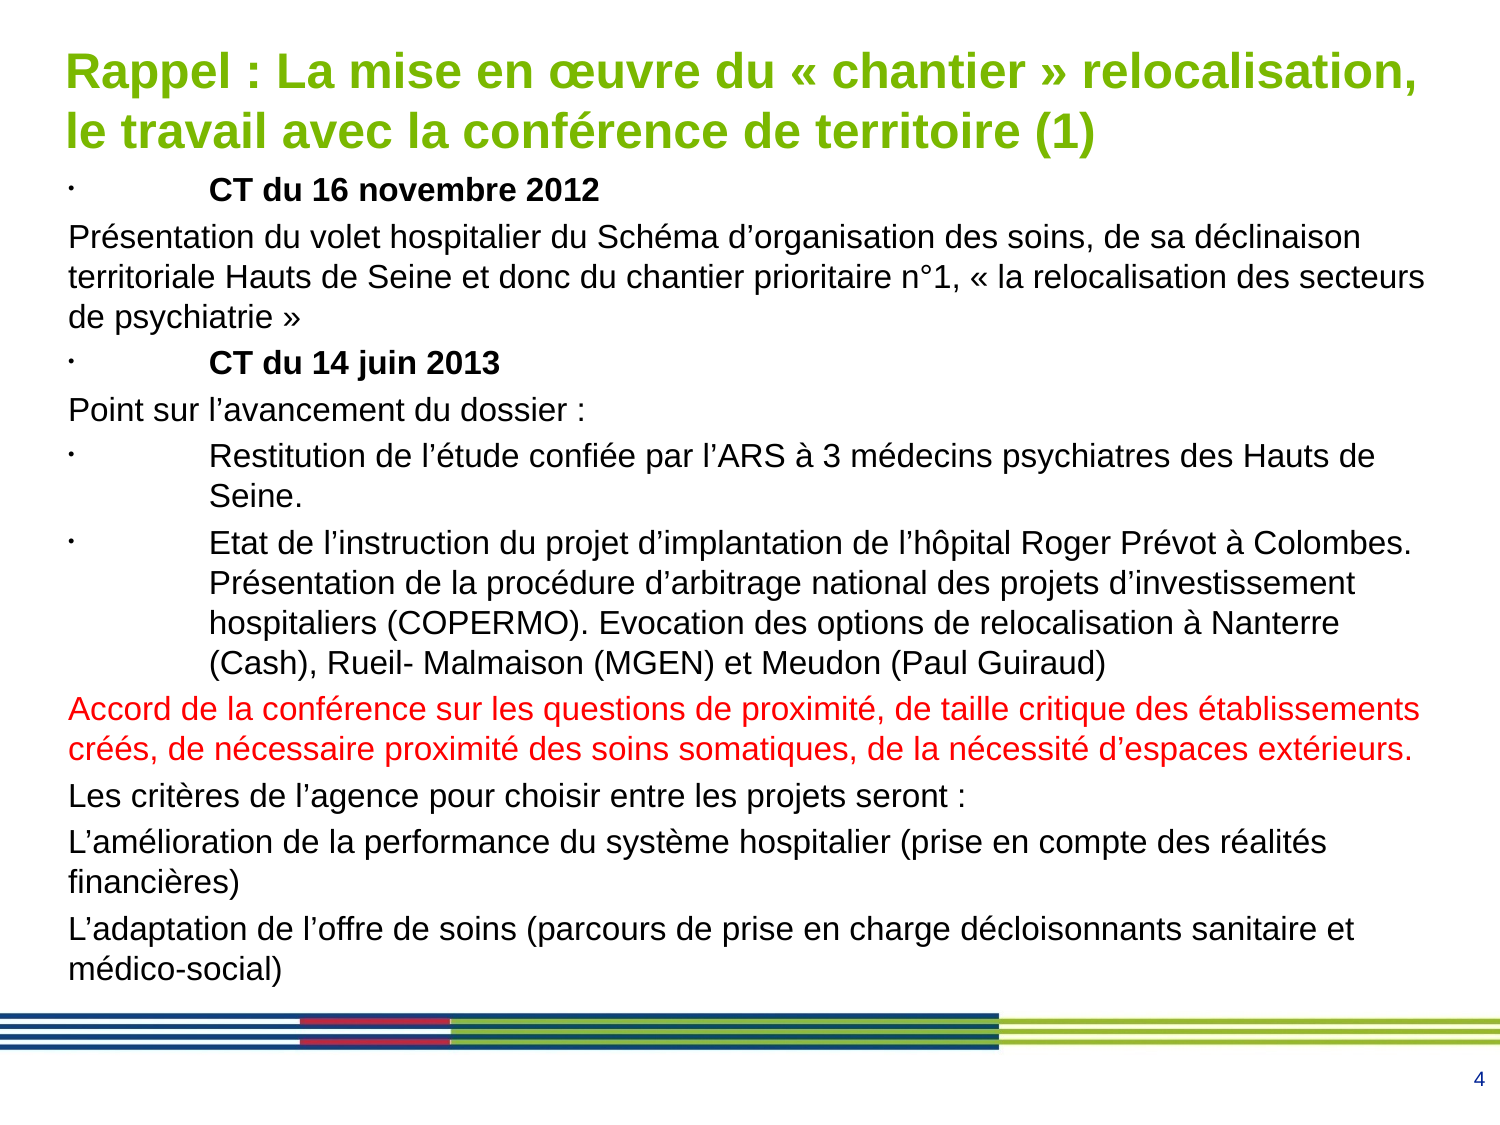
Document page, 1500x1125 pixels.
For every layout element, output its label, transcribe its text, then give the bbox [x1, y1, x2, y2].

picture [0, 999, 1500, 1063]
list CT du 16 novembre 2012 Présentation du volet hospitalier du Schéma d’organisation des soins, de sa déclinaison territoriale Hauts de Seine et donc du chantier prioritaire n°1, « la relocalisation des secteurs de psychiatrie » CT du 14 juin 2013 Point sur l’avancement du dossier : Restitution de l’étude confiée par l’ARS à 3 médecins psychiatres des Hauts de Seine. Etat de l’instruction du projet d’implantation de l’hôpital Roger Prévot à Colombes. Présentation de la procédure d’arbitrage national des projets d’investissement hospitaliers (COPERMO). Evocation des options de relocalisation à Nanterre (Cash), Rueil- Malmaison (MGEN) et Meudon (Paul Guiraud) Accord de la conférence sur les questions de proximité, de taille critique des établissements créés, de nécessaire proximité des soins somatiques, de la nécessité d’espaces extérieurs. Les critères de l’agence pour choisir entre les projets seront : L’amélioration de la performance du système hospitalier (prise en compte des réalités financières) L’adaptation de l’offre de soins (parcours de prise en charge décloisonnants sanitaire et médico-social) [53, 160, 1459, 988]
title Rappel : La mise en œuvre du « chantier » relocalisation, le travail avec la conférence de territoire (1) [50, 36, 1436, 161]
